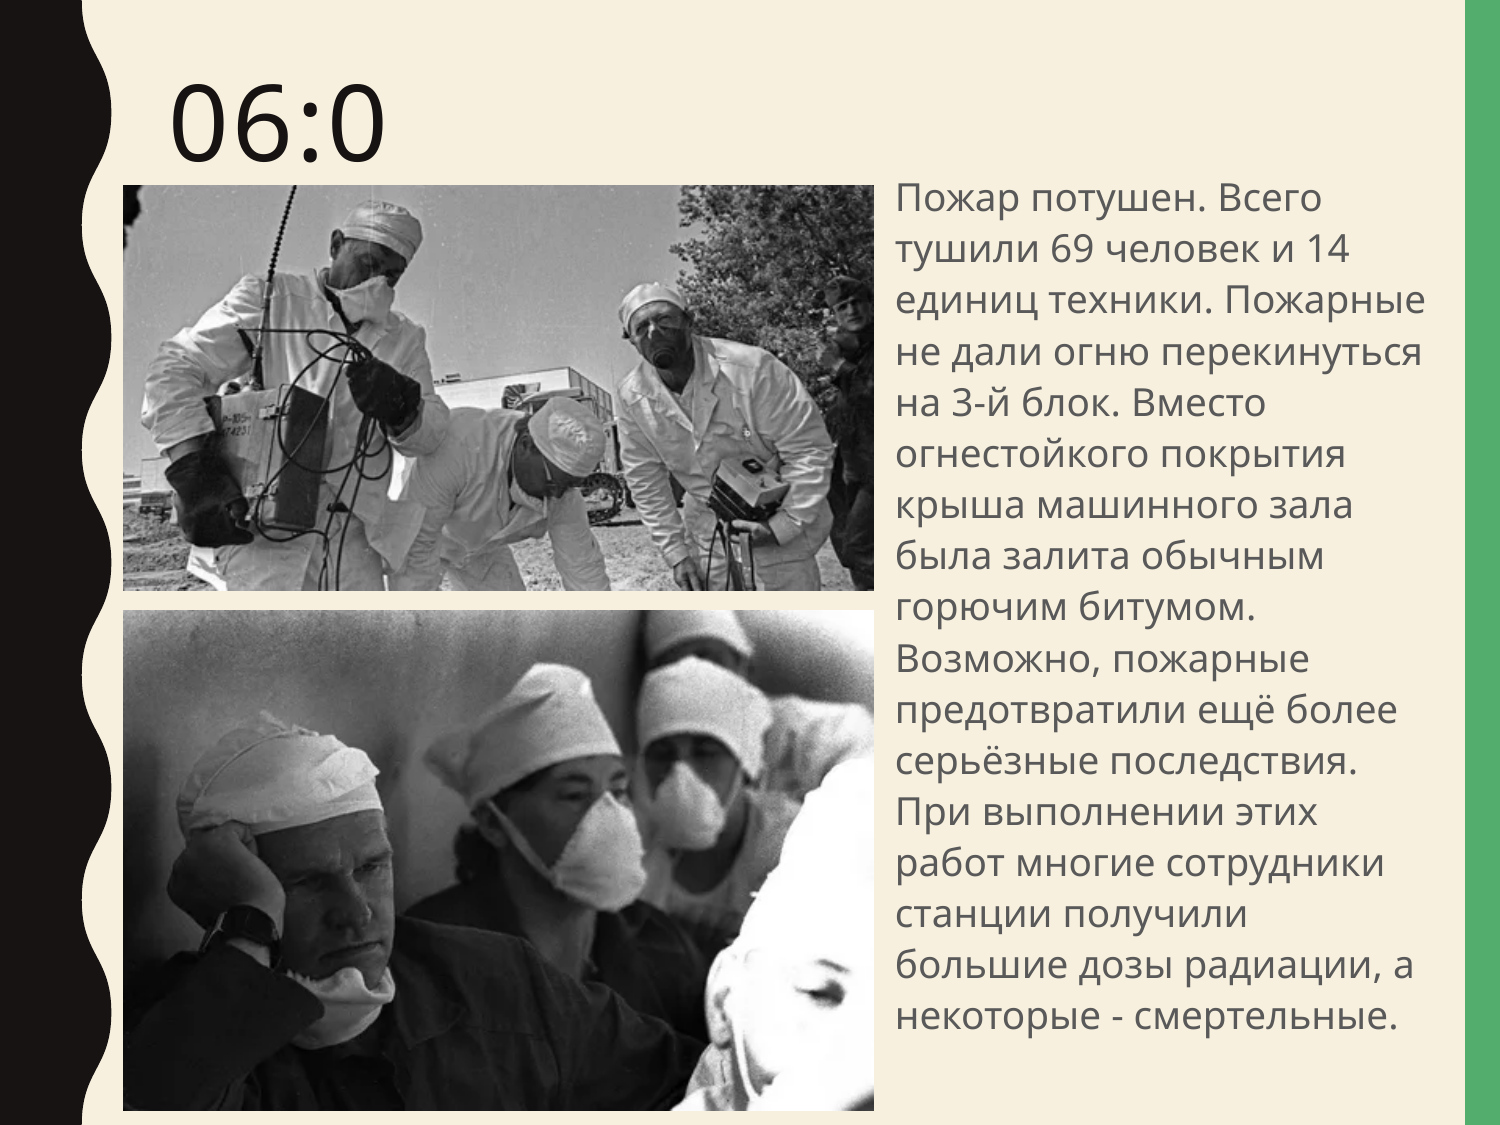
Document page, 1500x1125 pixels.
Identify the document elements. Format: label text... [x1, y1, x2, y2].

title 06:00 [154, 62, 467, 185]
list Пожар потушен. Всего тушили 69 человек и 14 единиц техники. Пожарные не дали огню перекинуться на 3-й блок. Вместо огнестойкого покрытия крыша машинного зала была залита обычным горючим битумом. Возможно, пожарные предотвратили ещё более серьёзные последствия. При выполнении этих работ многие сотрудники станции получили большие дозы радиации, а некоторые - смертельные. [845, 160, 1443, 1094]
picture [123, 185, 874, 591]
picture [123, 610, 874, 1111]
